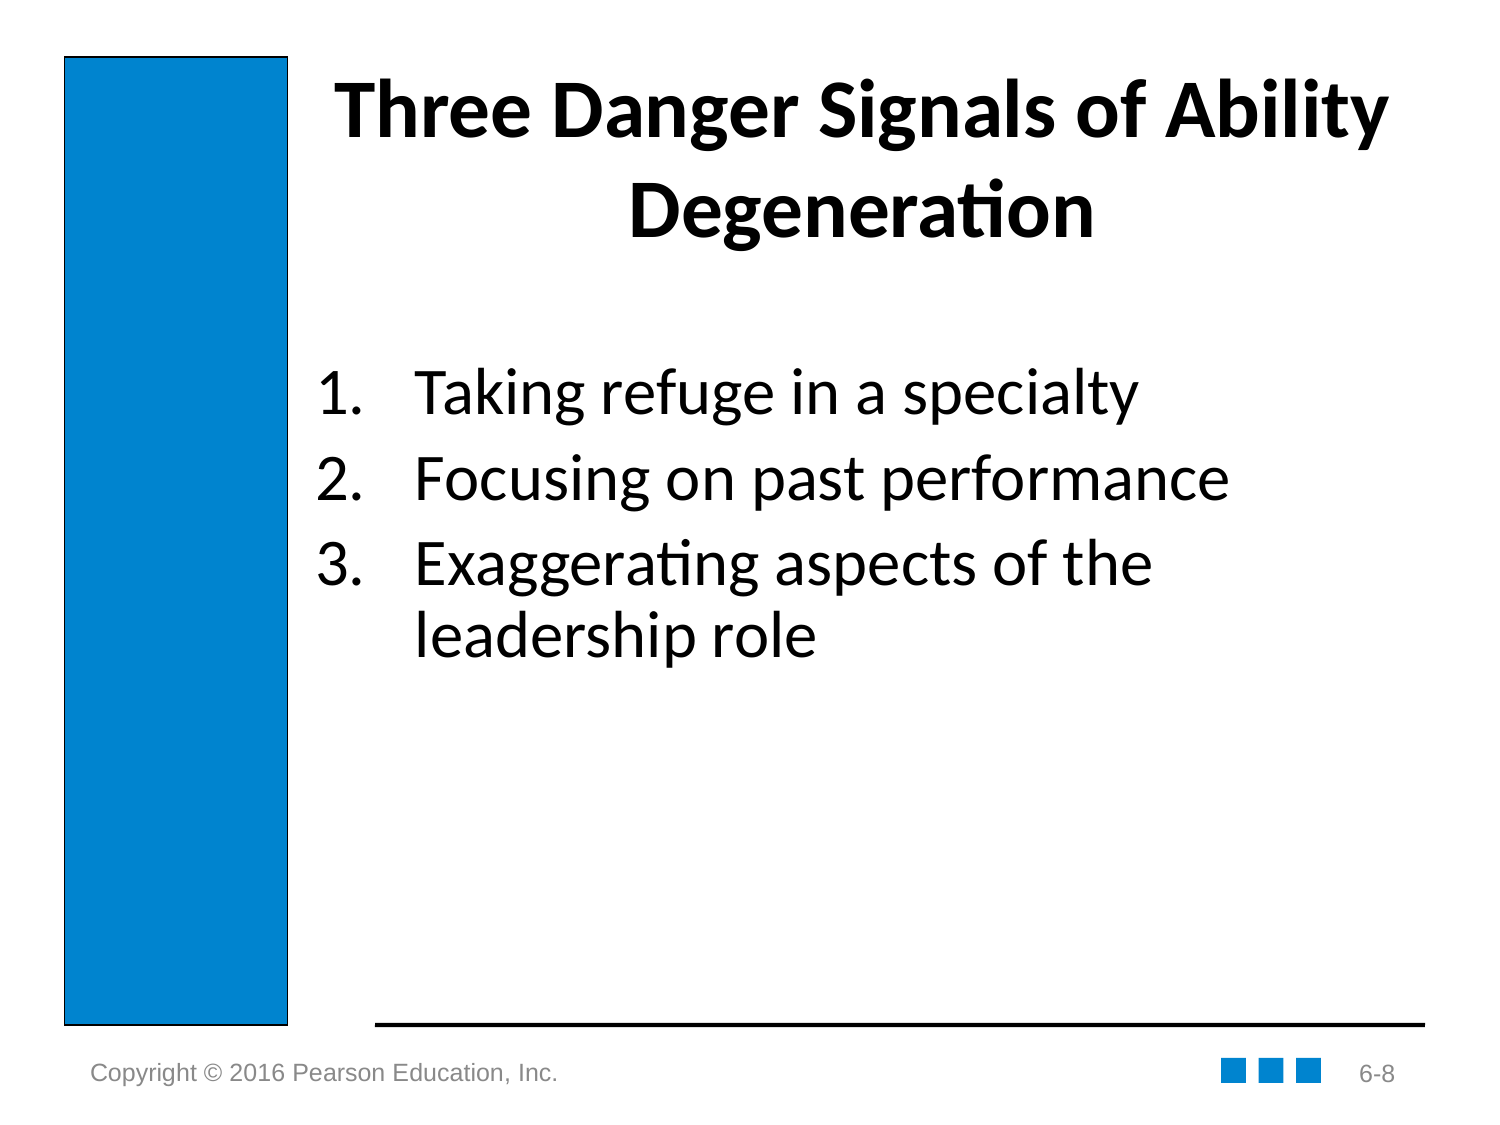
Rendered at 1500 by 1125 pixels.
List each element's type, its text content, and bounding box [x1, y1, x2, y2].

text_box Copyright © 2016 Pearson Education, Inc. [75, 1055, 625, 1088]
text_box [1296, 1057, 1321, 1083]
text_box 6-8 [1333, 1050, 1421, 1095]
text_box [1221, 1057, 1246, 1083]
title Three Danger Signals of Ability Degeneration [300, 75, 1425, 233]
list Taking refuge in a specialty Focusing on past performance Exaggerating aspects of the leadership role [300, 350, 1425, 1000]
text_box [64, 56, 288, 1025]
text_box [1258, 1057, 1284, 1083]
